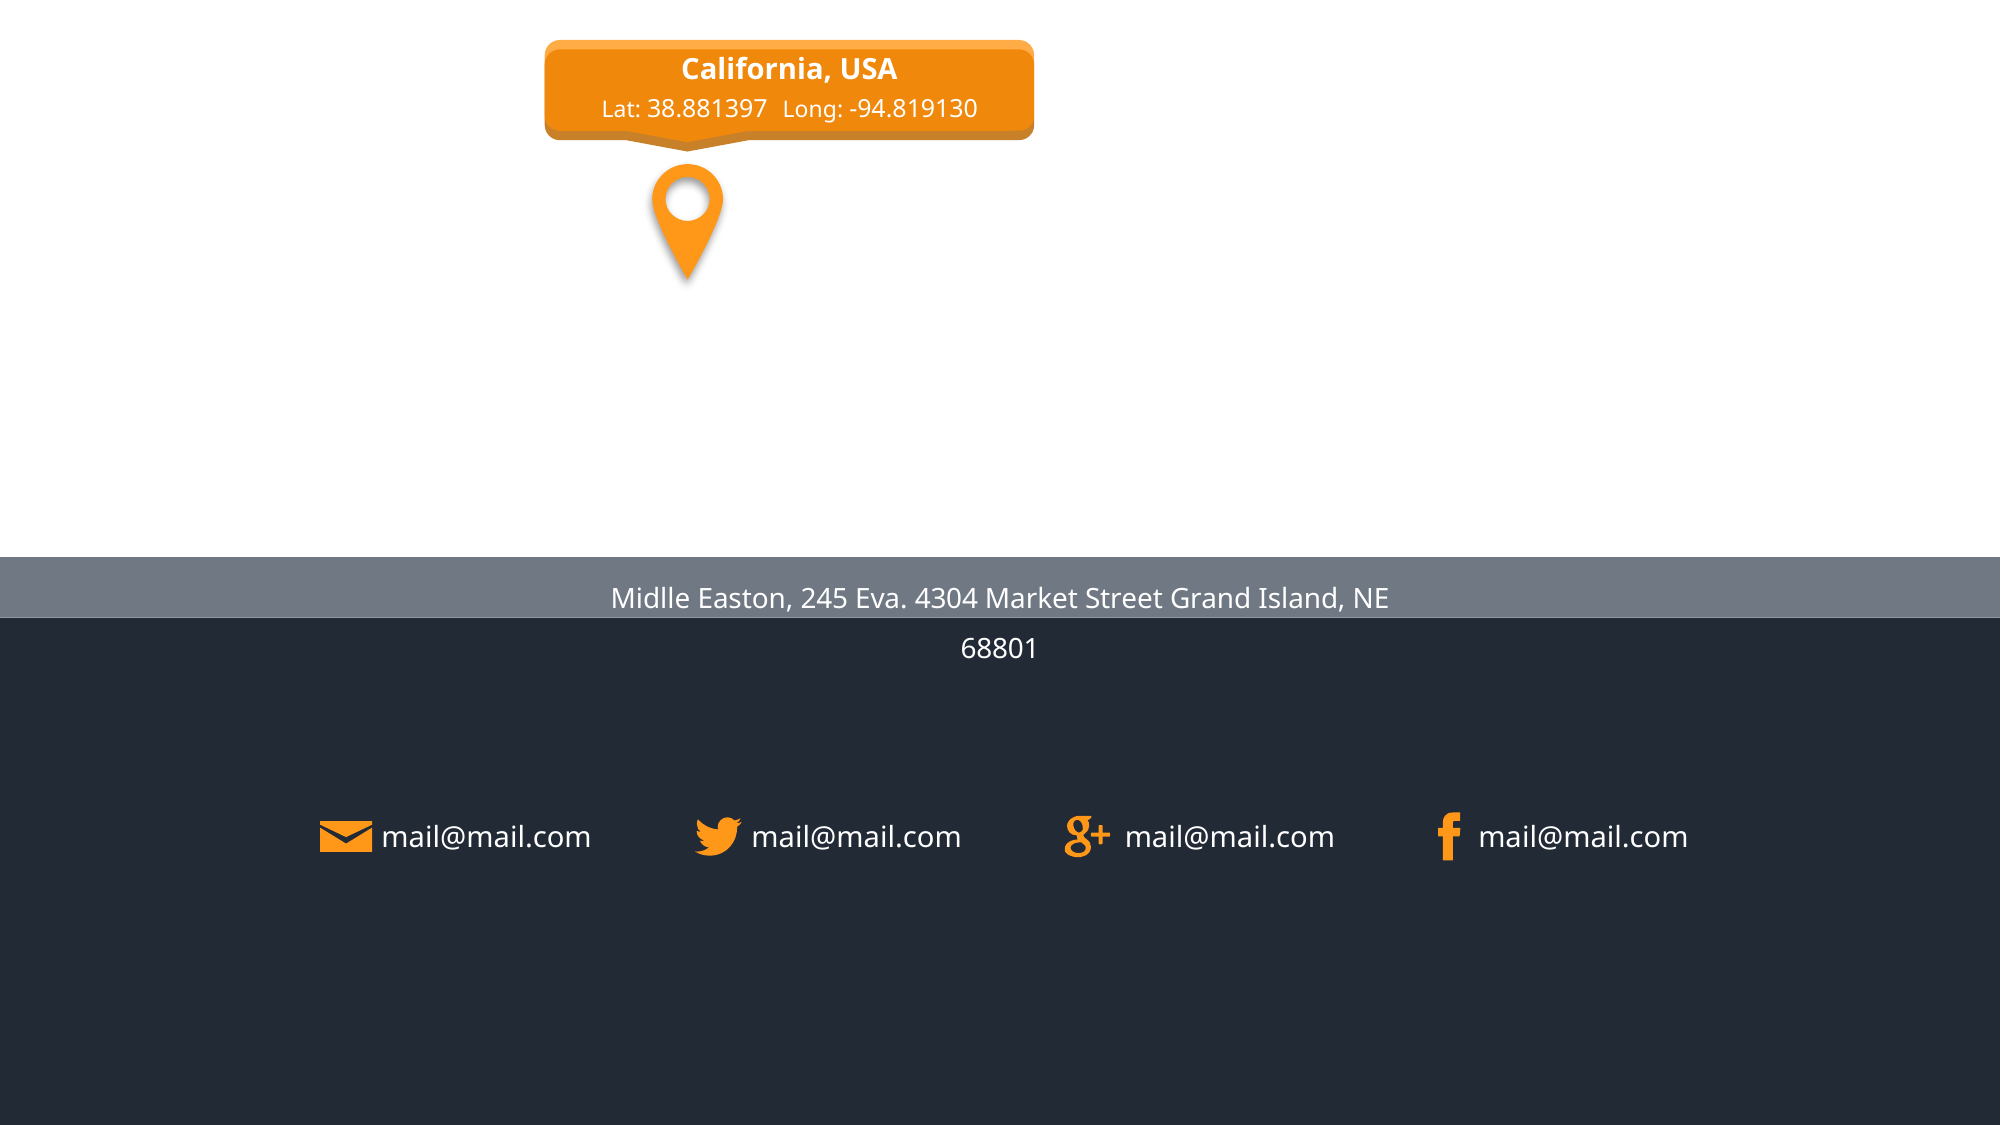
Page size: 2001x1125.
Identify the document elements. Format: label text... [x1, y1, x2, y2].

text_box mail@mail.com [369, 812, 604, 860]
text_box [0, 619, 2000, 1125]
text_box [652, 164, 724, 280]
text_box [1064, 815, 1092, 858]
text_box [694, 817, 739, 856]
text_box [1090, 825, 1111, 845]
text_box [1438, 812, 1461, 861]
text_box [0, 556, 561, 619]
text_box Midlle Easton, 245 Eva. 4304 Market Street Grand Island, NE 68801 [561, 556, 1438, 672]
text_box [320, 821, 373, 838]
text_box mail@mail.com [1466, 812, 1701, 860]
text_box mail@mail.com [1112, 812, 1347, 860]
text_box [1438, 556, 2000, 619]
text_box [544, 40, 1035, 141]
text_box mail@mail.com [739, 812, 974, 860]
text_box [320, 827, 373, 852]
